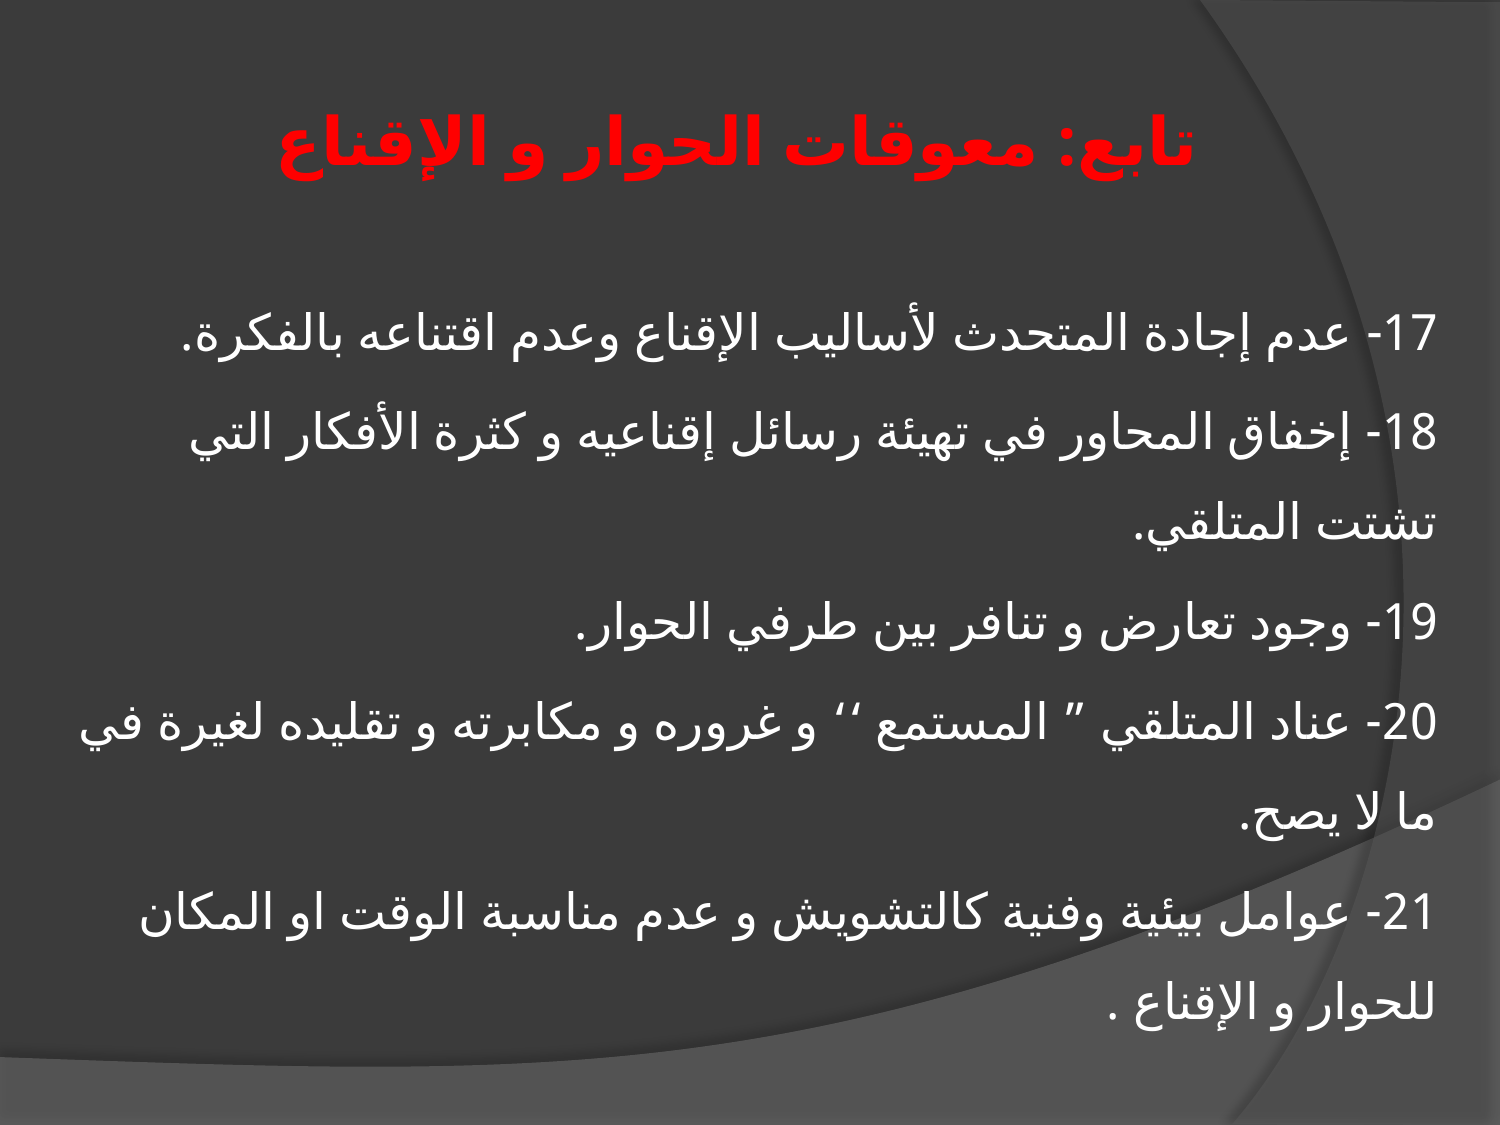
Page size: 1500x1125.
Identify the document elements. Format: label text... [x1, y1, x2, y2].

title تابع: معوقات الحوار و الإقناع [75, 45, 1400, 233]
list 17- عدم إجادة المتحدث لأساليب الإقناع وعدم اقتناعه بالفكرة. 18- إخفاق المحاور في تهيئة رسائل إقناعيه و كثرة الأفكار التي تشتت المتلقي. 19- وجود تعارض و تنافر بين طرفي الحوار. 20- عناد المتلقي ” المستمع ‘‘ و غروره و مكابرته و تقليده لغيرة في ما لا يصح. 21- عوامل بيئية وفنية كالتشويش و عدم مناسبة الوقت او المكان للحوار و الإقناع . [41, 262, 1459, 1083]
